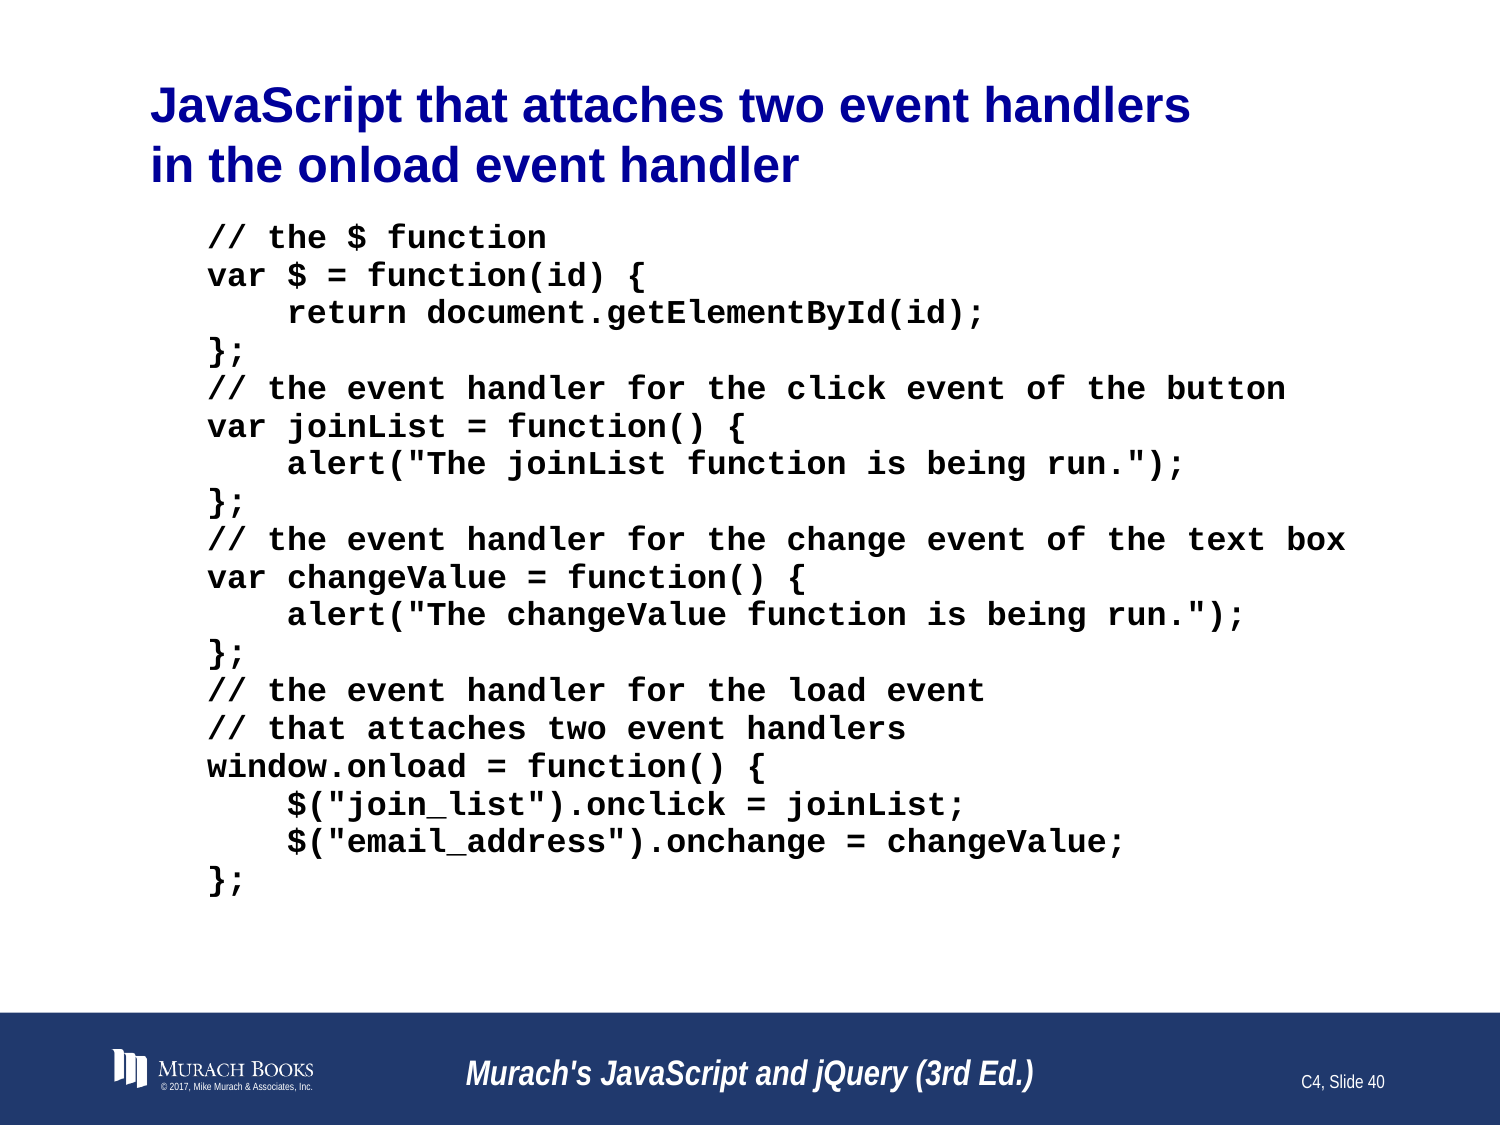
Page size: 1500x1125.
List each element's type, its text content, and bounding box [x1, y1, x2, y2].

title JavaScript that attaches two event handlers in the onload event handler [150, 72, 1350, 194]
slide_number Murach's JavaScript and jQuery (3rd Ed.) [463, 1025, 1050, 1100]
footer © 2017, Mike Murach & Associates, Inc. [12, 1025, 463, 1100]
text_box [149, 220, 1350, 901]
slide_number C4, Slide 40 [1087, 1025, 1400, 1100]
